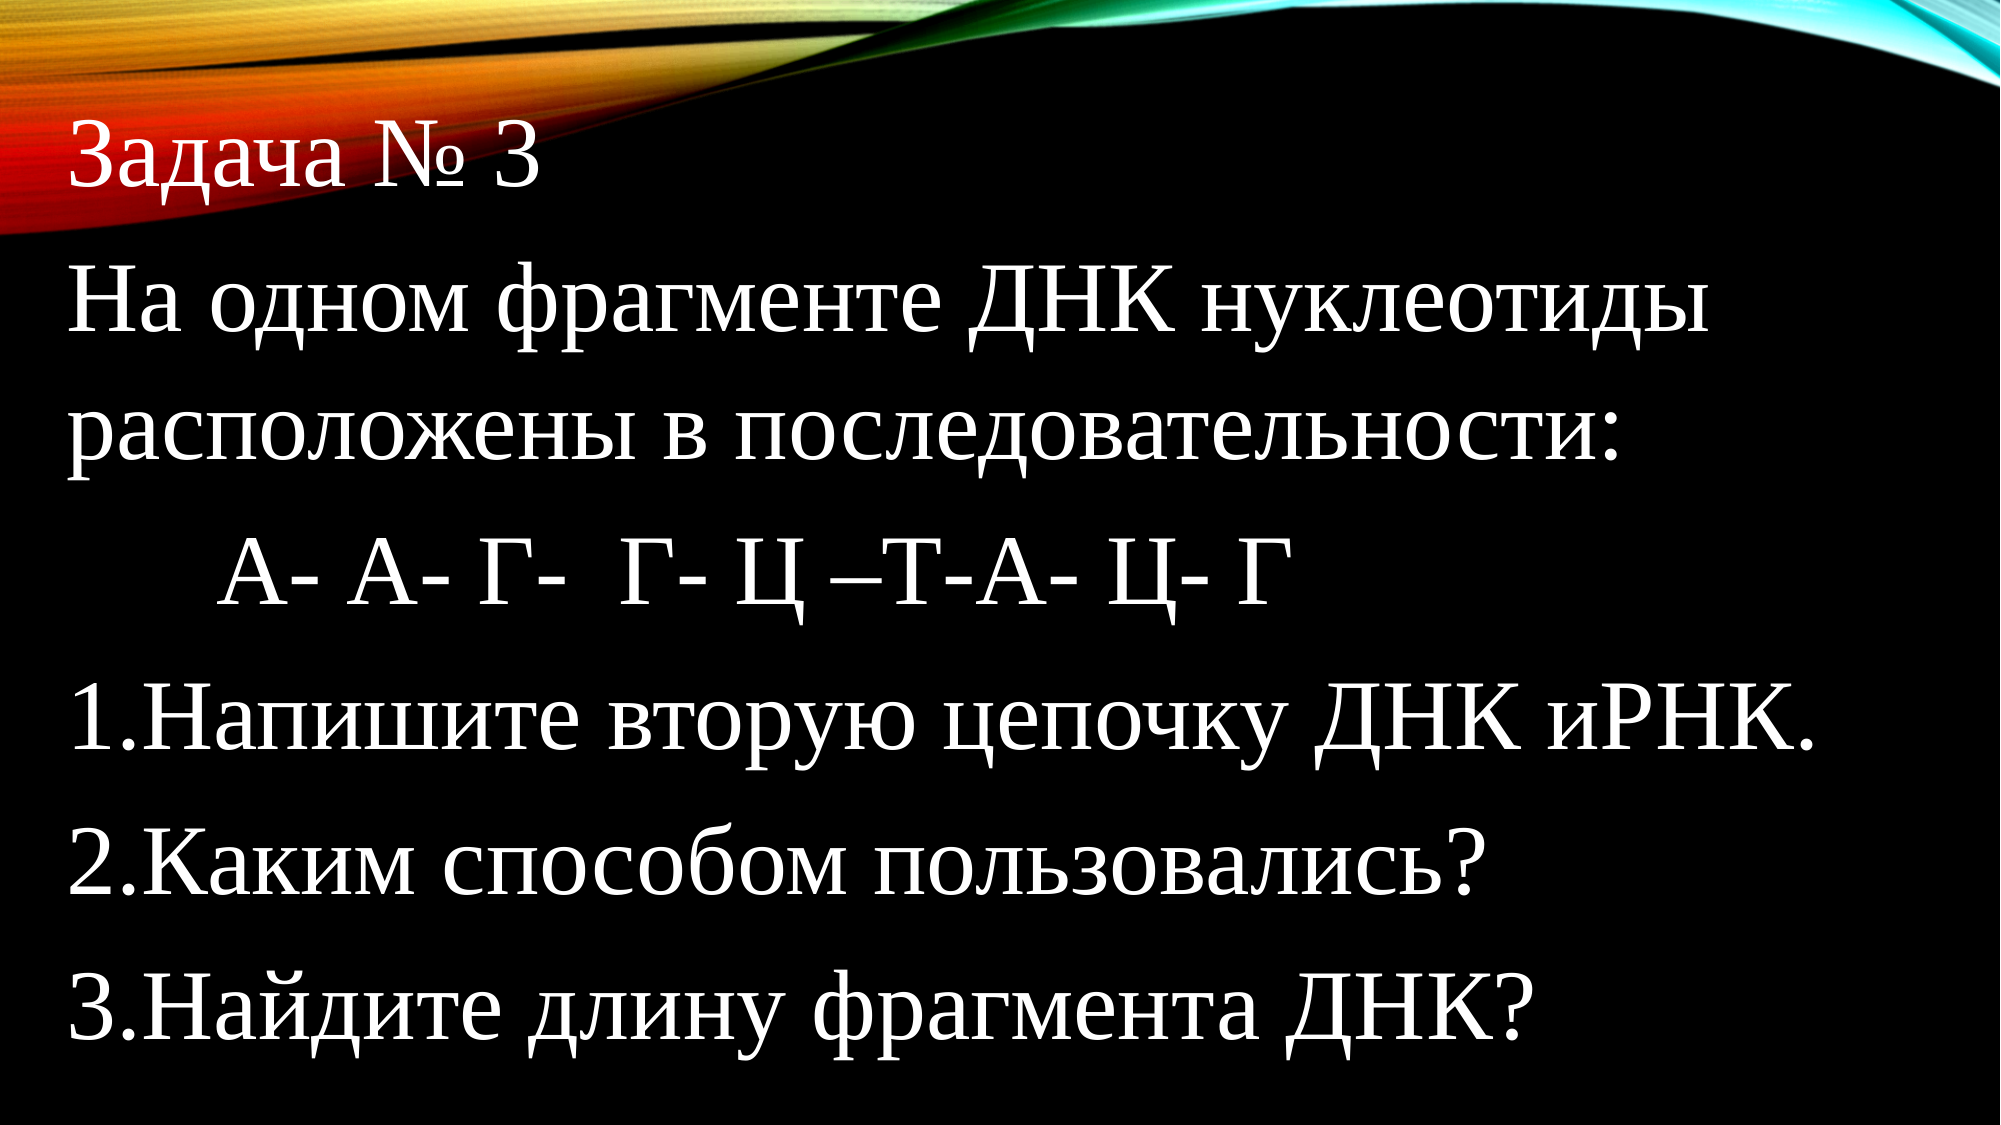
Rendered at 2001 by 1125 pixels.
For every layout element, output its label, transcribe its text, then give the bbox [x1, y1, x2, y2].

picture [0, 0, 2000, 237]
text_box Задача № 3 На одном фрагменте ДНК нуклеотиды расположены в последовательности: А- А- Г- Г- Ц –Т-А- Ц- Г 1.Напишите вторую цепочку ДНК иРНК. 2.Каким способом пользовались? 3.Найдите длину фрагмента ДНК? [51, 70, 1889, 1067]
